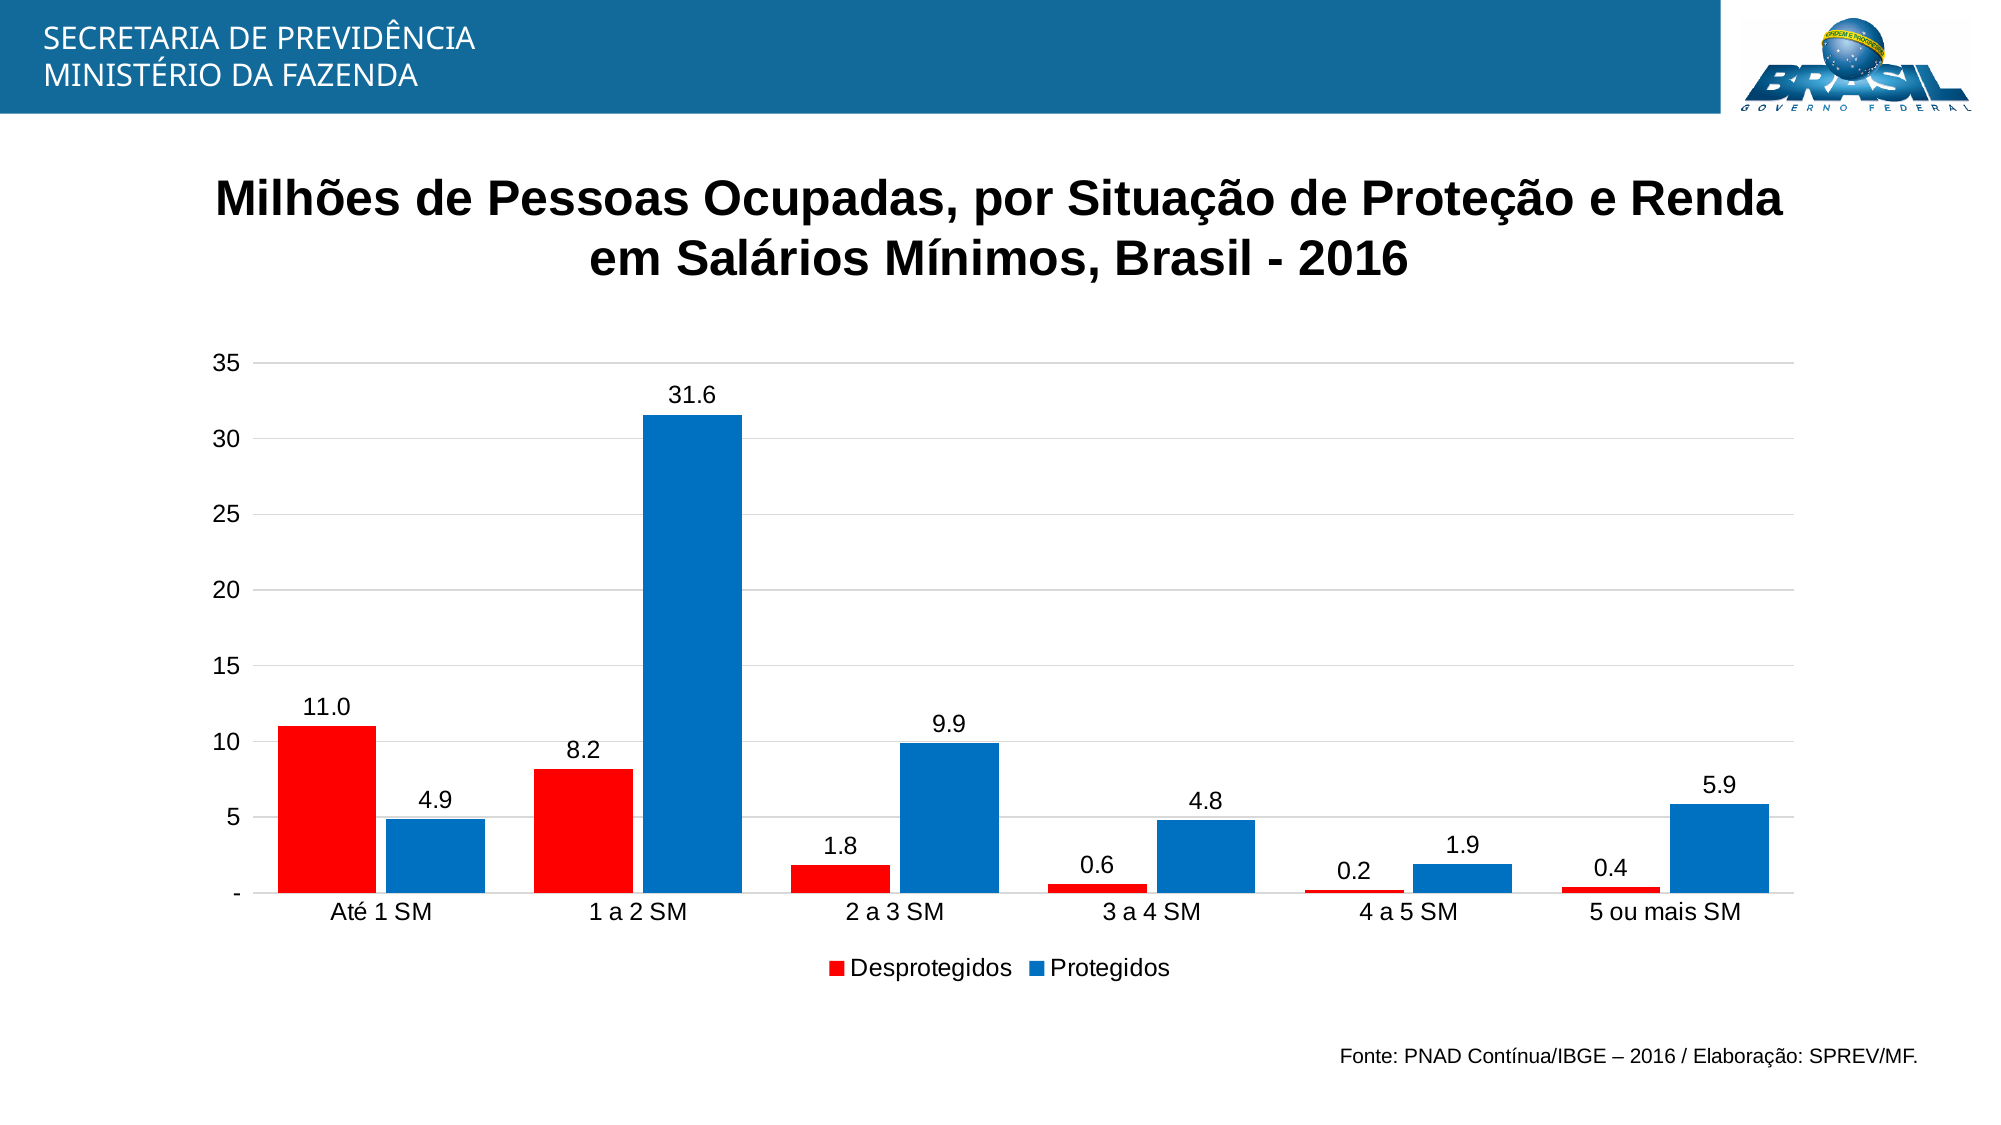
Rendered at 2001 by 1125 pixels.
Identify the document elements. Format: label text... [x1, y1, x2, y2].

picture [1741, 18, 1972, 111]
text_box Fonte: PNAD Contínua/IBGE – 2016 / Elaboração: SPREV/MF. [173, 1035, 1934, 1075]
text_box Milhões de Pessoas Ocupadas, por Situação de Proteção e Renda em Salários Mínimos, Brasil - 2016 [173, 113, 1827, 336]
chart [172, 336, 1828, 988]
